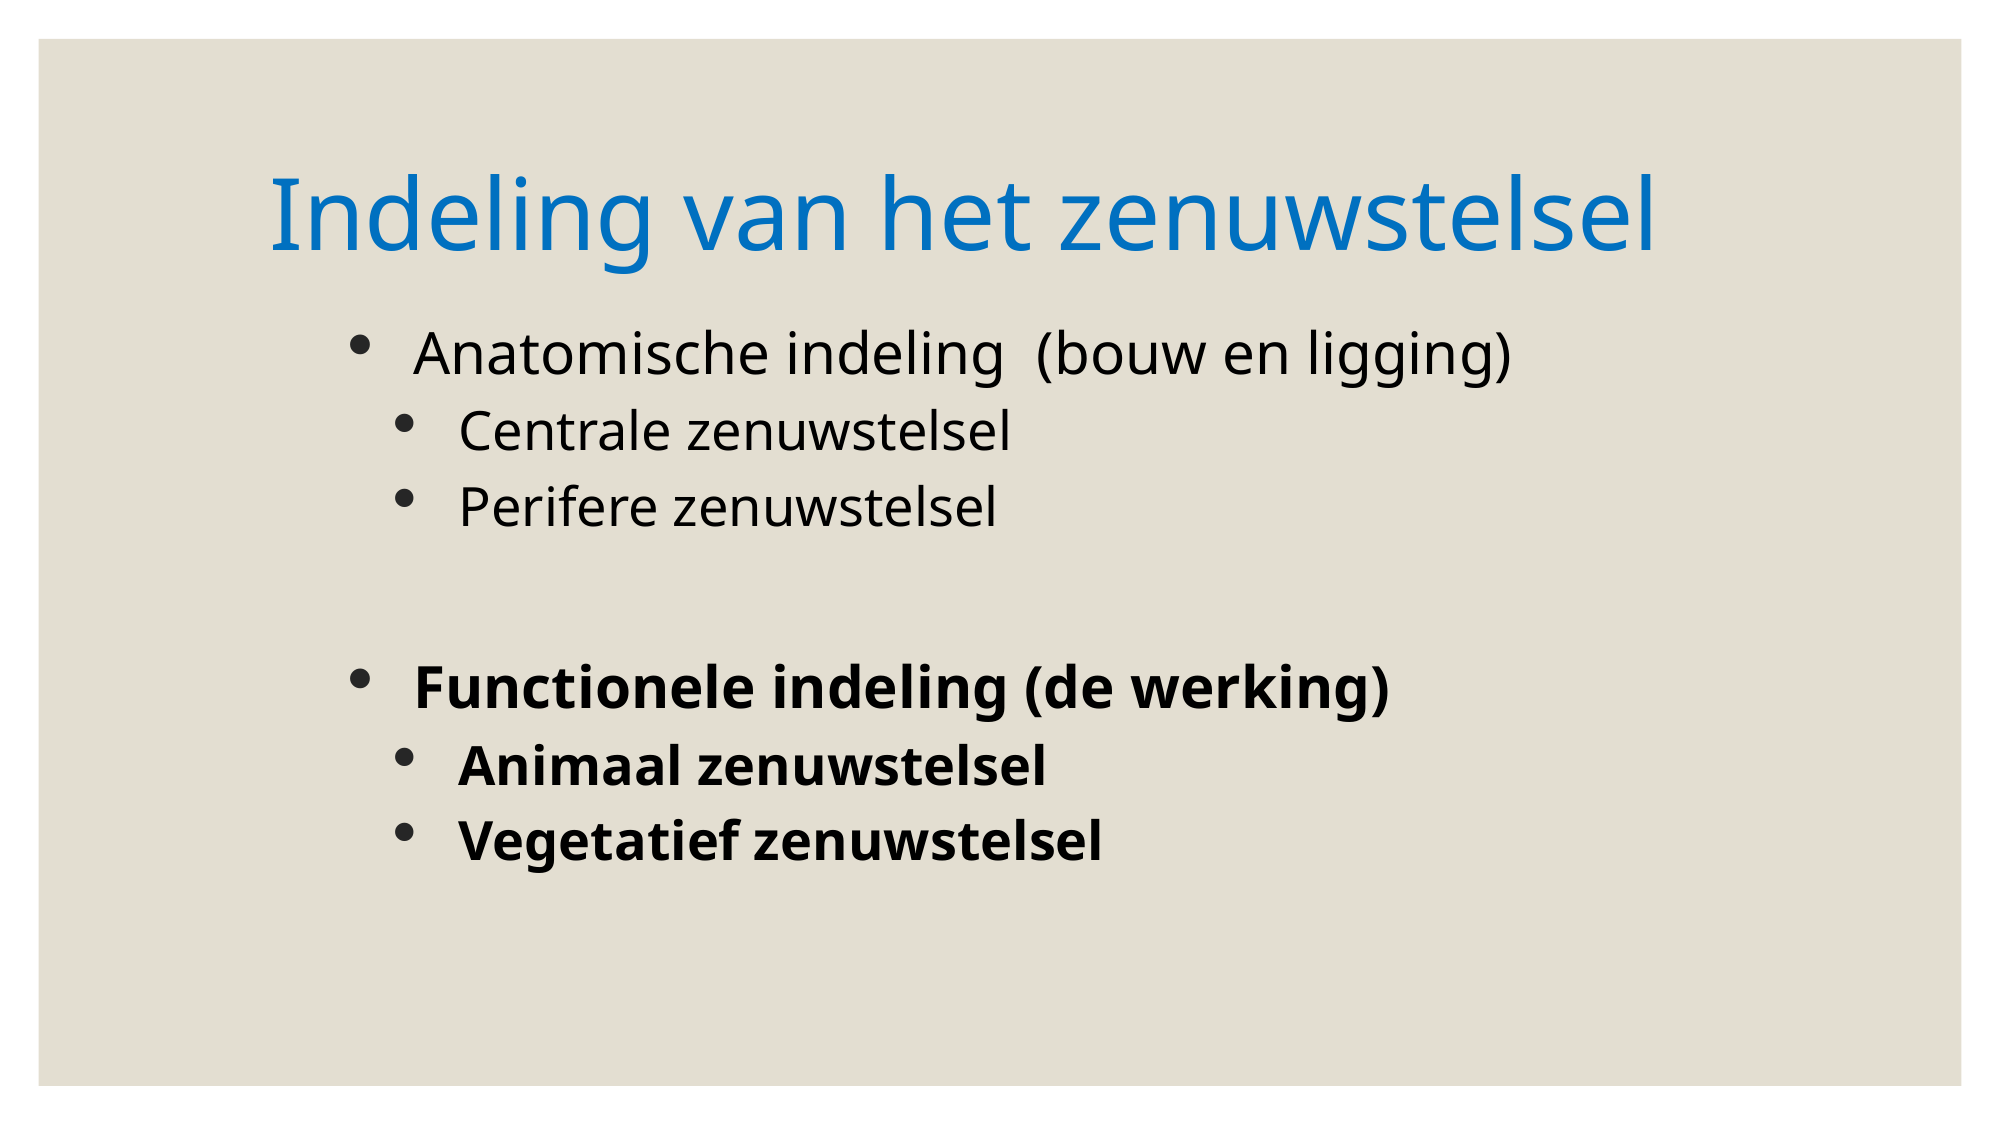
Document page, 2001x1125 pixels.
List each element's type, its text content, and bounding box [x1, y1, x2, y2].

title Indeling van het zenuwstelsel [174, 105, 1825, 331]
list Anatomische indeling (bouw en ligging) Centrale zenuwstelsel Perifere zenuwstelsel Functionele indeling (de werking) Animaal zenuwstelsel Vegetatief zenuwstelsel [324, 308, 1675, 1059]
